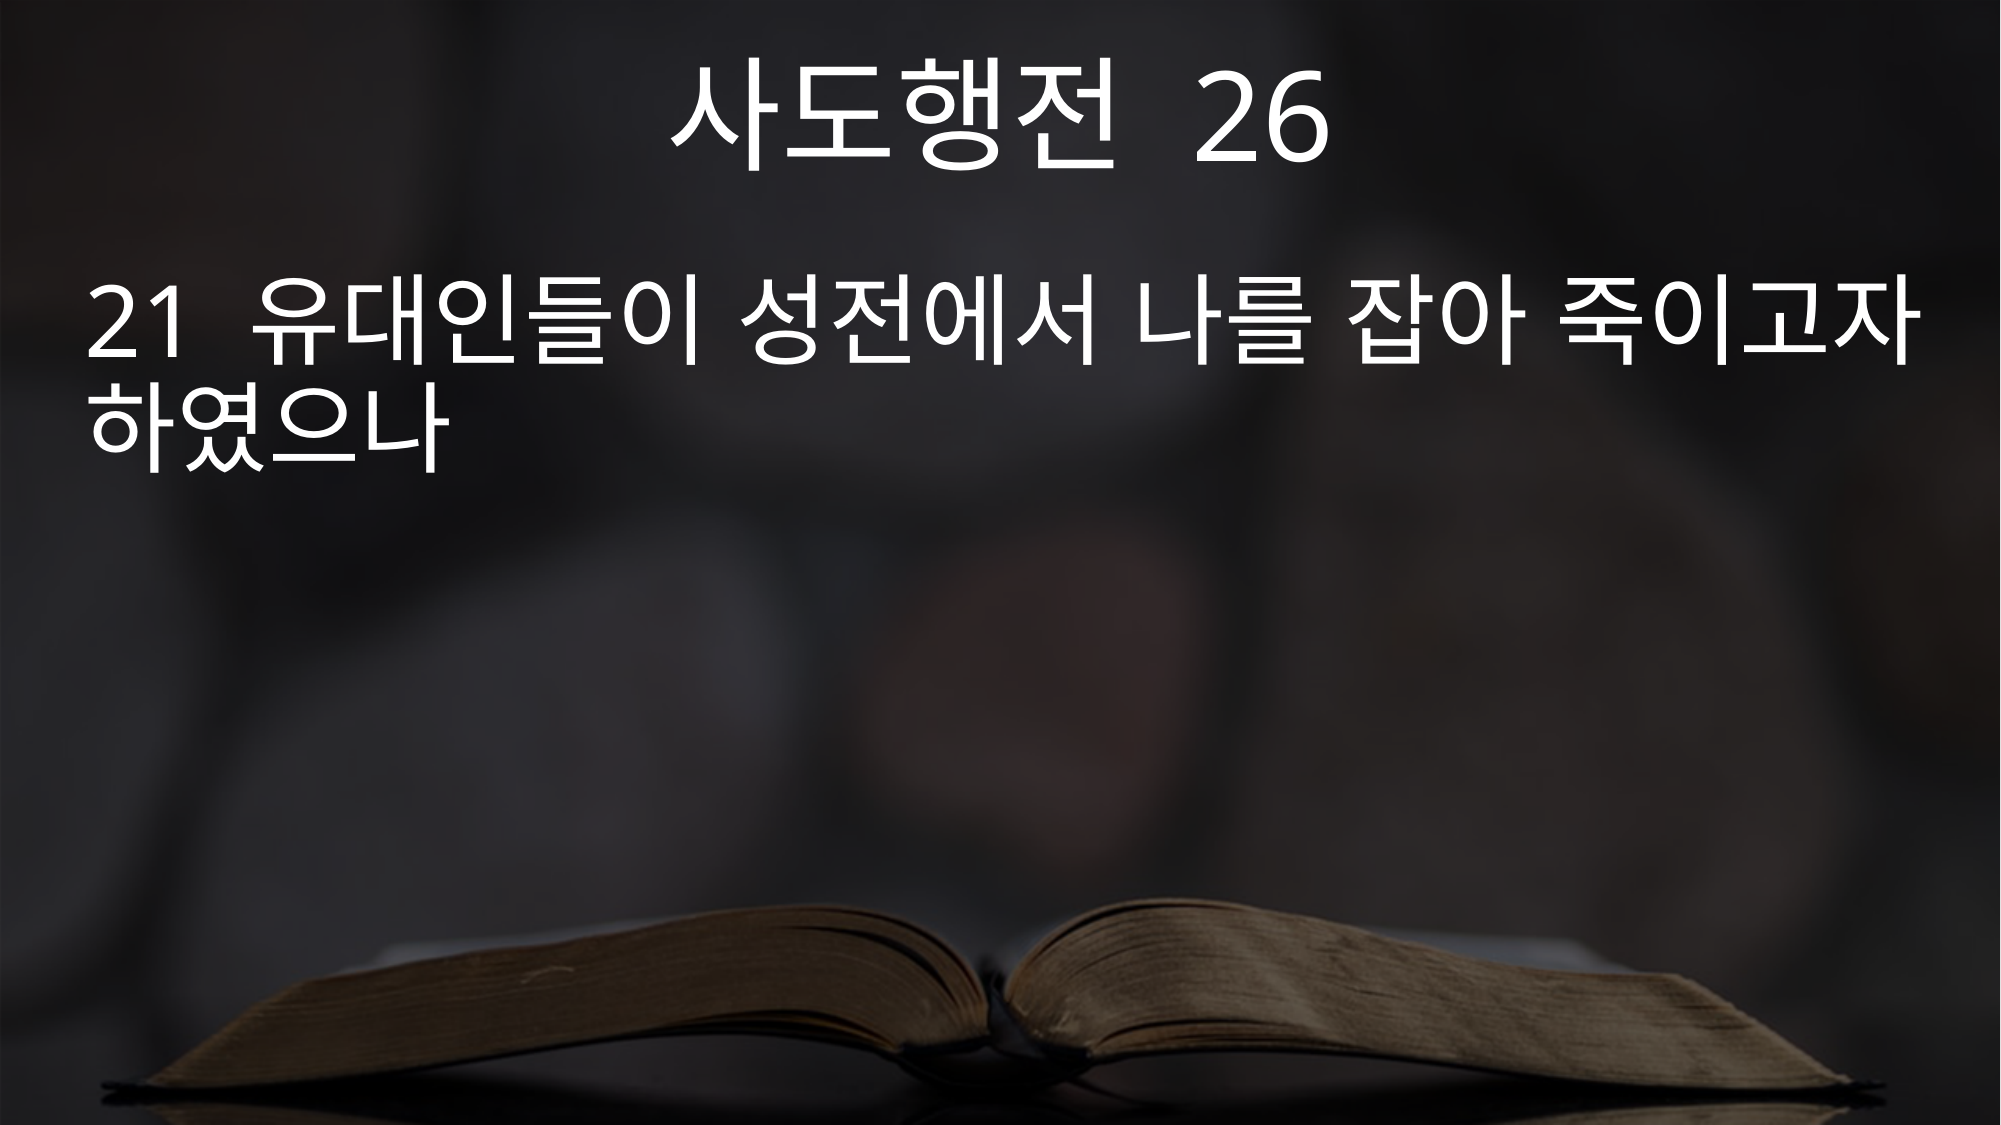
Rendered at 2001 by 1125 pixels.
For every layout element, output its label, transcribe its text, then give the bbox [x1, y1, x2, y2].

list 21 유대인들이 성전에서 나를 잡아 죽이고자 하였으나 [69, 263, 1953, 423]
picture [0, 0, 2001, 1125]
footer 사도행전 26 [0, 32, 2000, 192]
